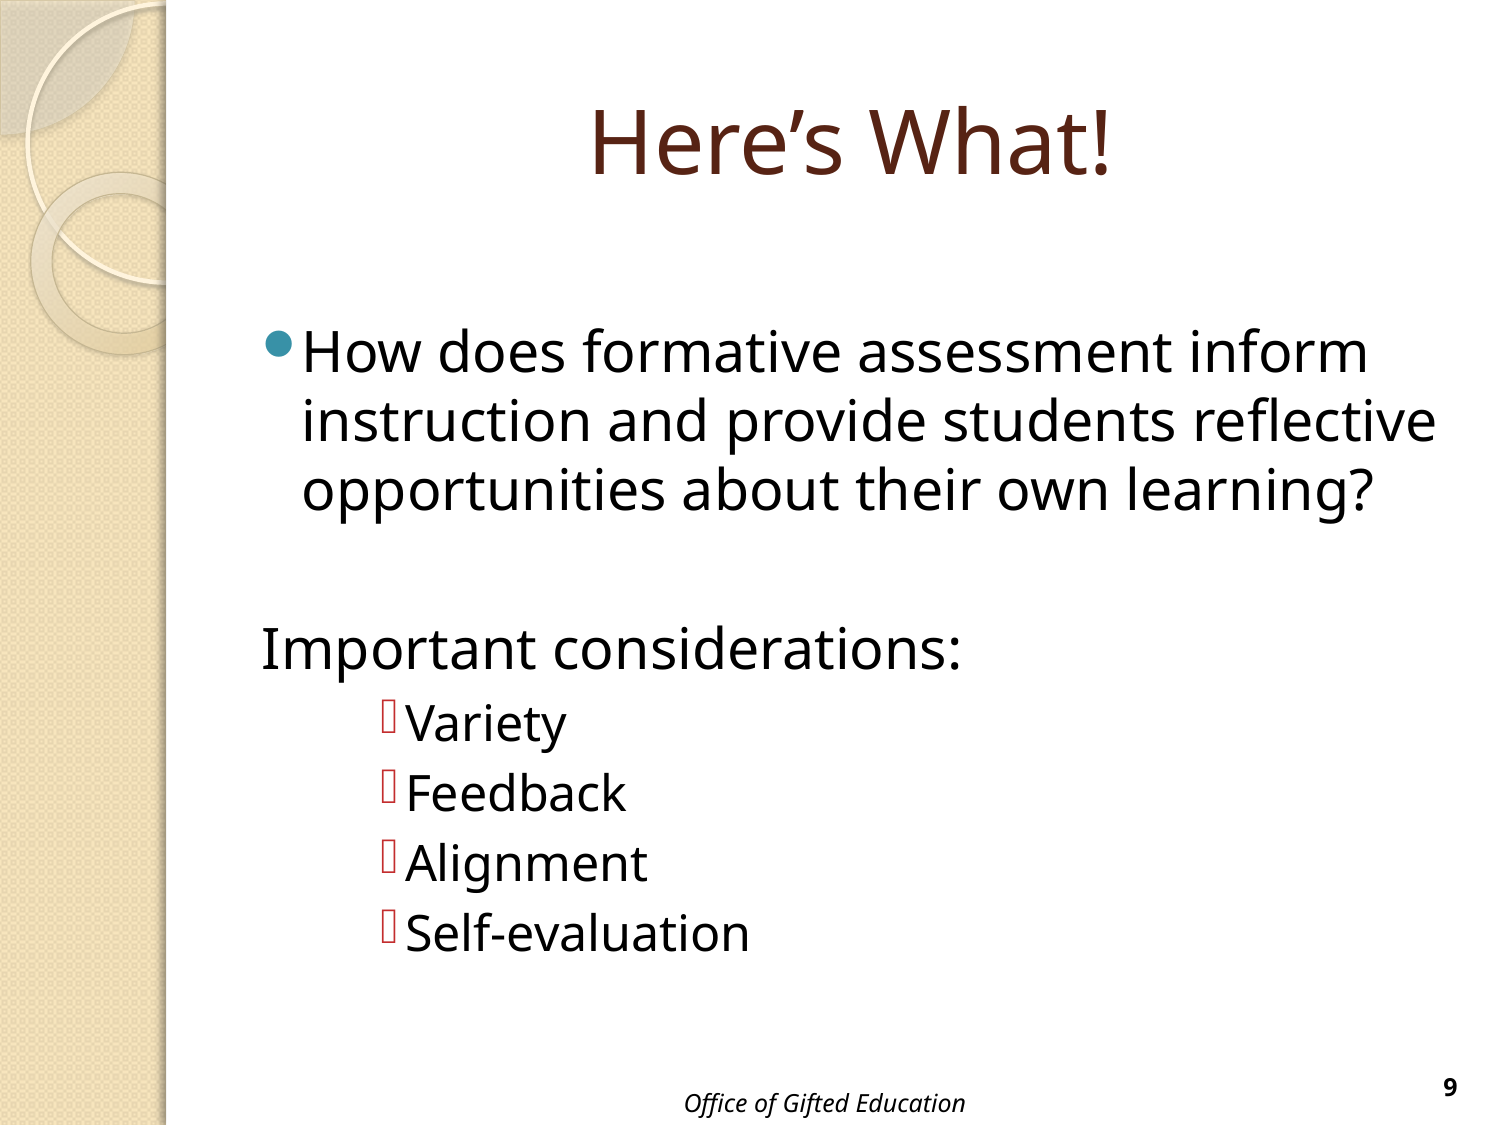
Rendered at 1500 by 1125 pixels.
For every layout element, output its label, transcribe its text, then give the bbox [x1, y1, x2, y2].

slide_number 9 [1413, 1034, 1488, 1113]
title Here’s What! [235, 45, 1466, 233]
footer Office of Gifted Education [587, 1046, 1063, 1125]
list How does formative assessment inform instruction and provide students reflective opportunities about their own learning? Important considerations: Variety Feedback Alignment Self-evaluation [235, 237, 1466, 1025]
